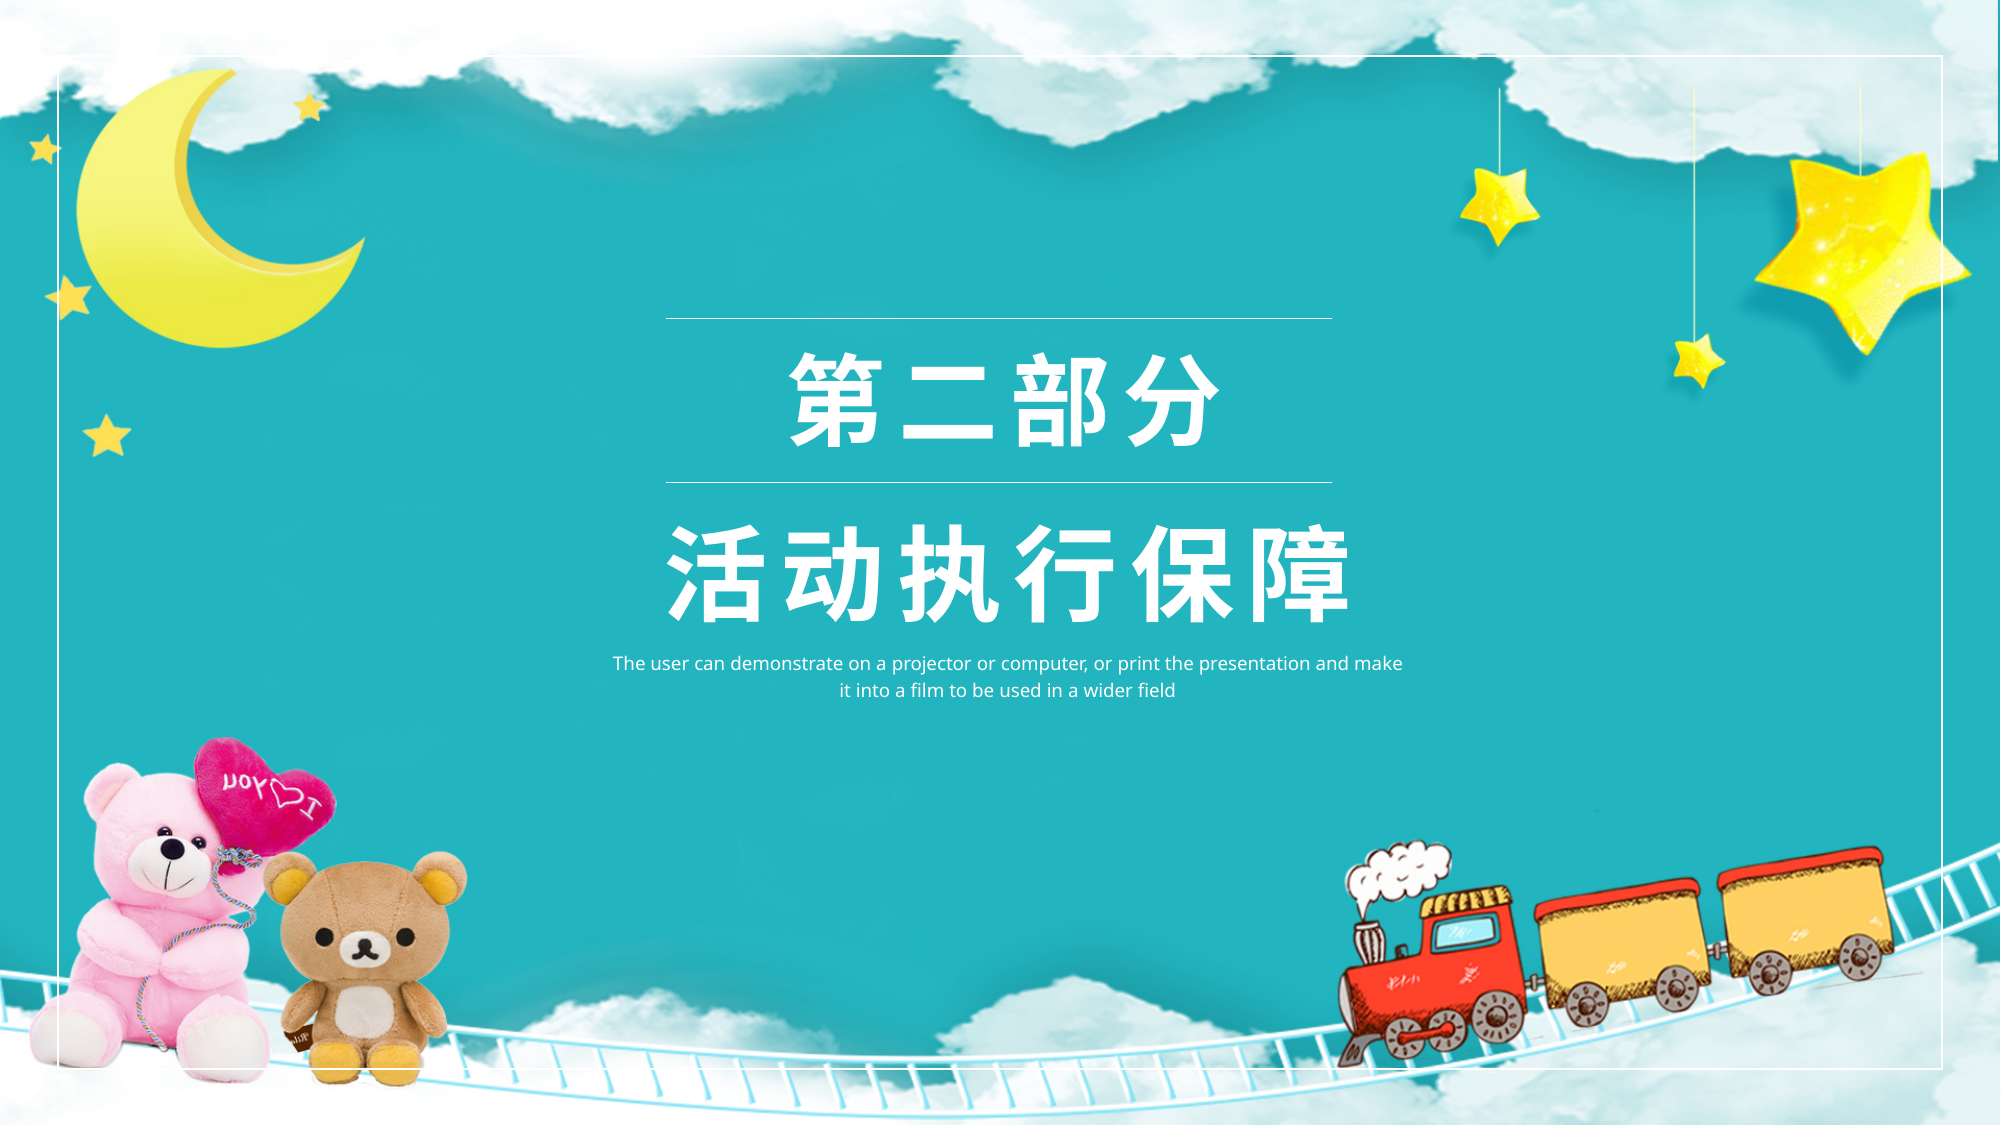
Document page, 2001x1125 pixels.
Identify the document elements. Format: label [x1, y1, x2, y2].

picture [0, 0, 2001, 1125]
text_box [666, 318, 1332, 483]
